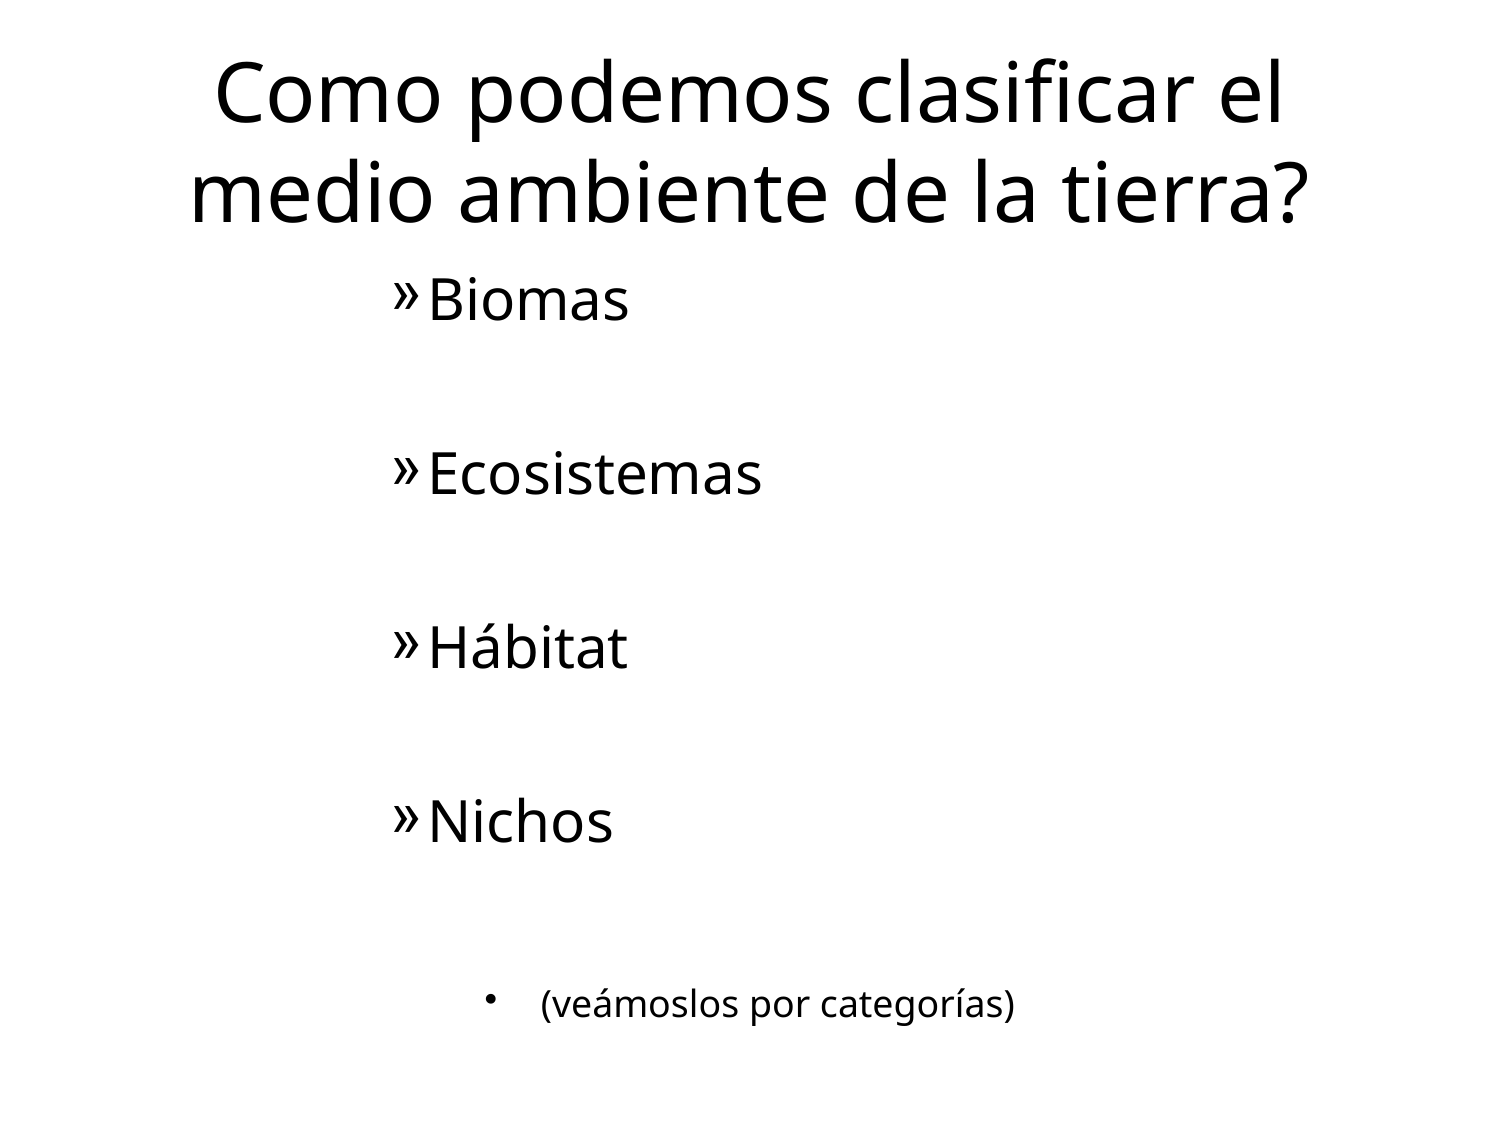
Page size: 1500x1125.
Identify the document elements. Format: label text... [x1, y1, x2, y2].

title Como podemos clasificar el medio ambiente de la tierra? [74, 44, 1426, 233]
list Biomas Ecosistemas Hábitat Nichos (veámoslos por categorías) [74, 262, 1426, 1006]
